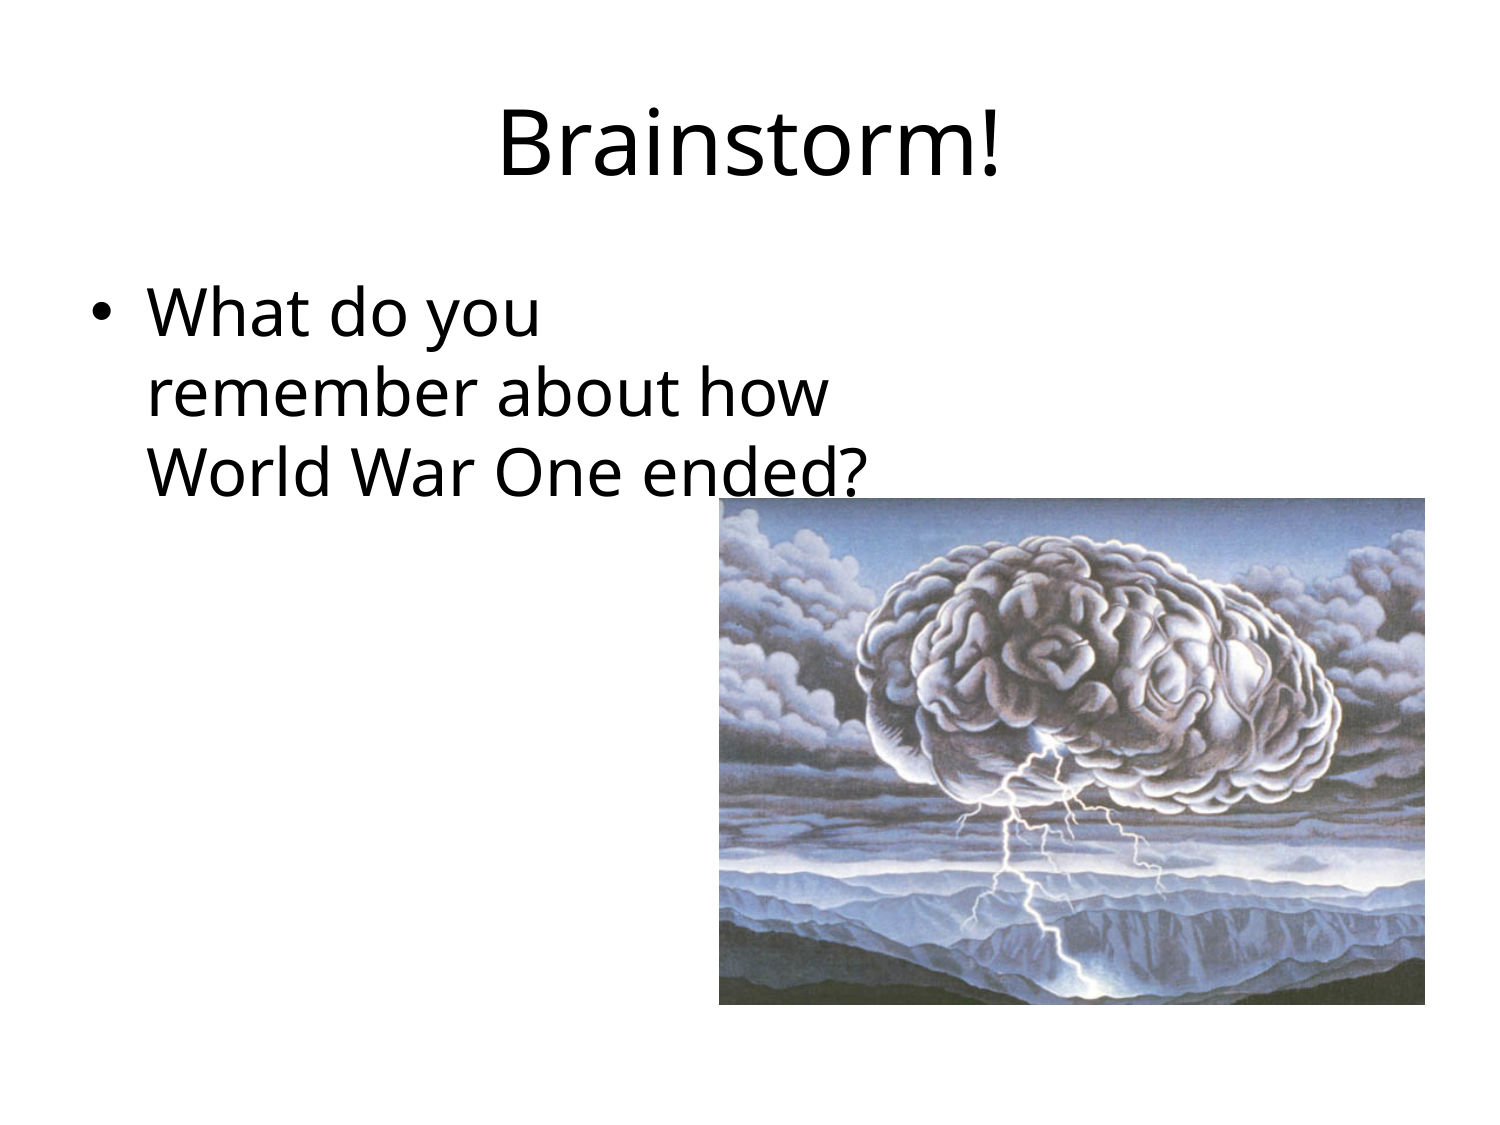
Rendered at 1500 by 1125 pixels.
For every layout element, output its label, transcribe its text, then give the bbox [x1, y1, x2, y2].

list What do you remember about how World War One ended? [75, 262, 903, 1005]
picture [719, 497, 1426, 1006]
title Brainstorm! [75, 45, 1425, 233]
